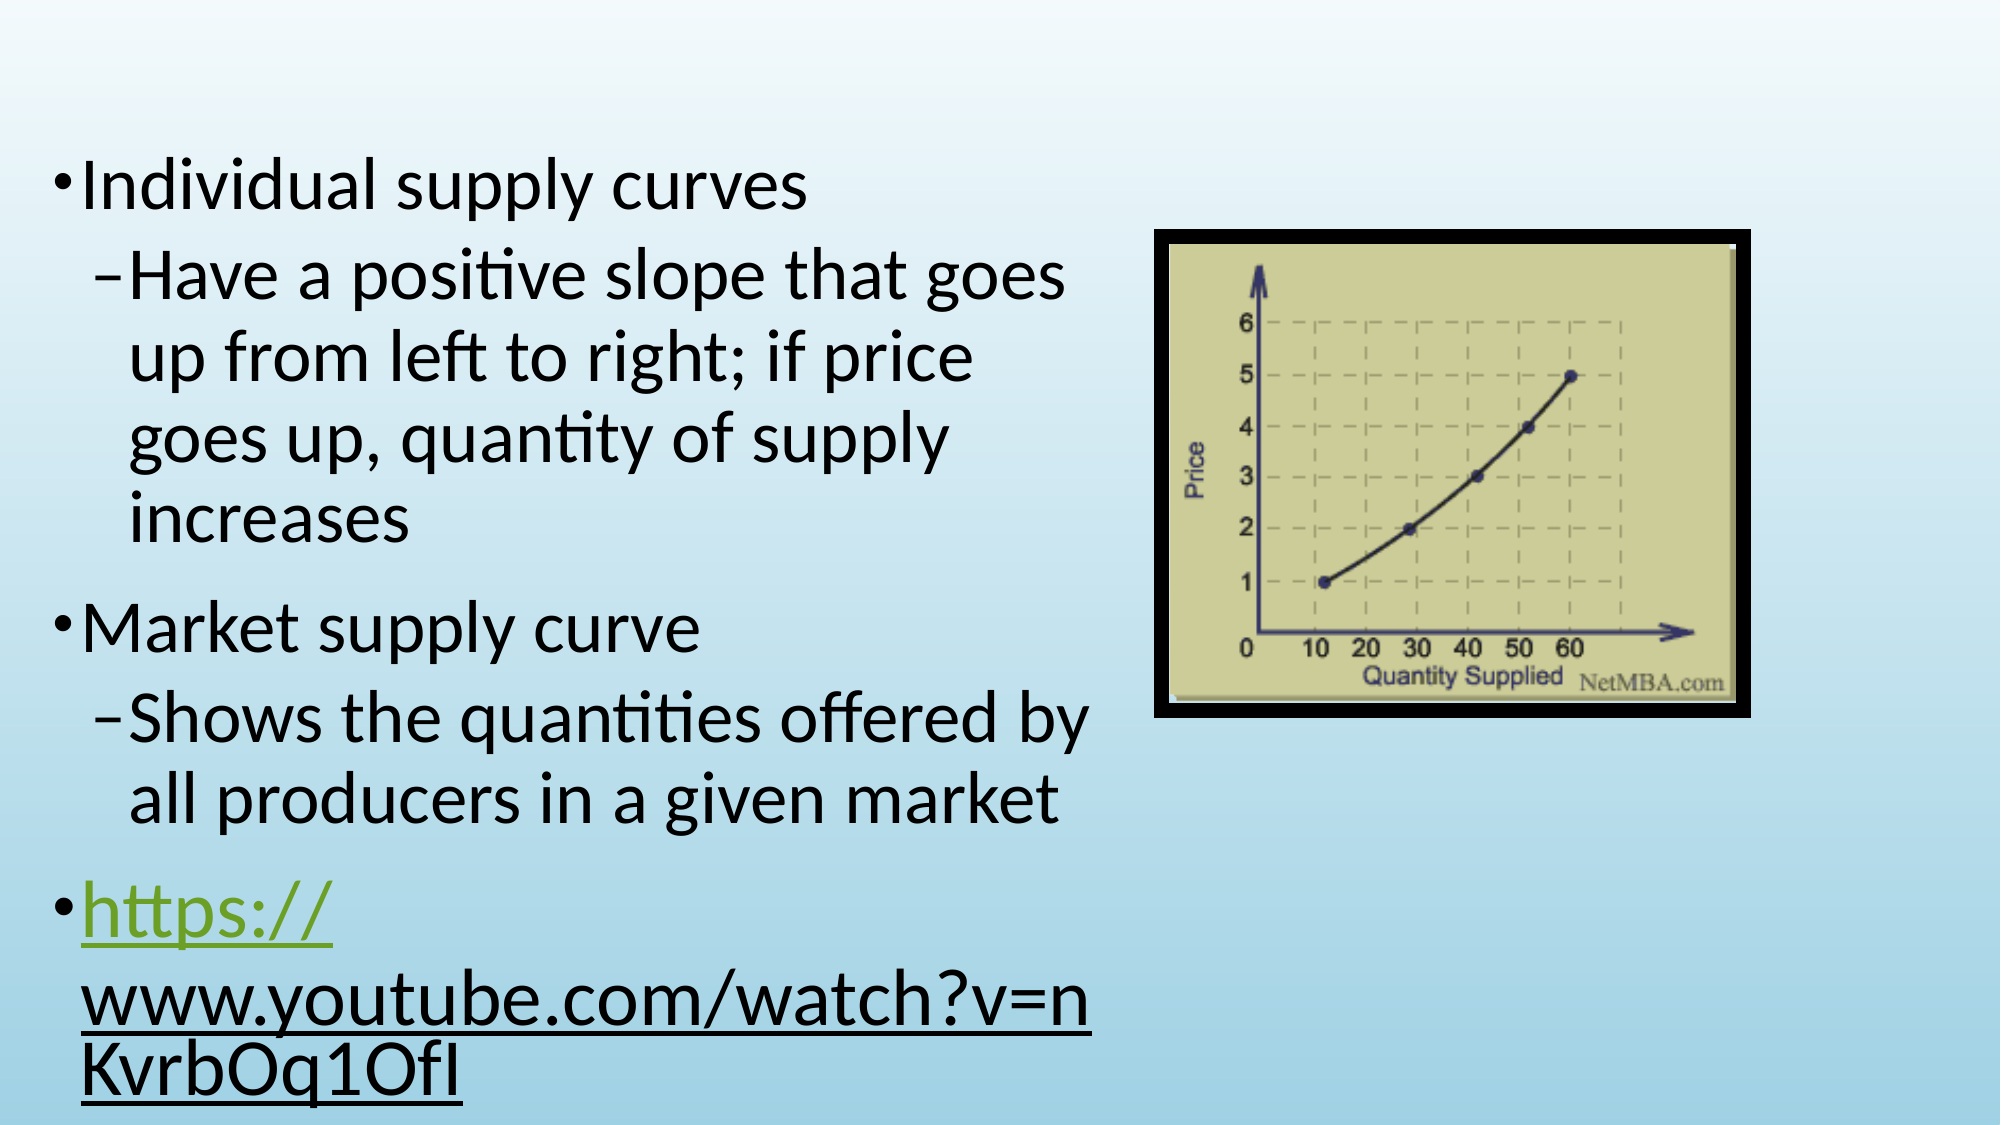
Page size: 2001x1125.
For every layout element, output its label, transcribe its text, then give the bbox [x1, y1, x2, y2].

list Individual supply curves Have a positive slope that goes up from left to right; if price goes up, quantity of supply increases Market supply curve Shows the quantities offered by all producers in a given market https://www.youtube.com/watch?v=nKvrbOq1OfI [37, 137, 1141, 854]
picture [1168, 243, 1737, 704]
